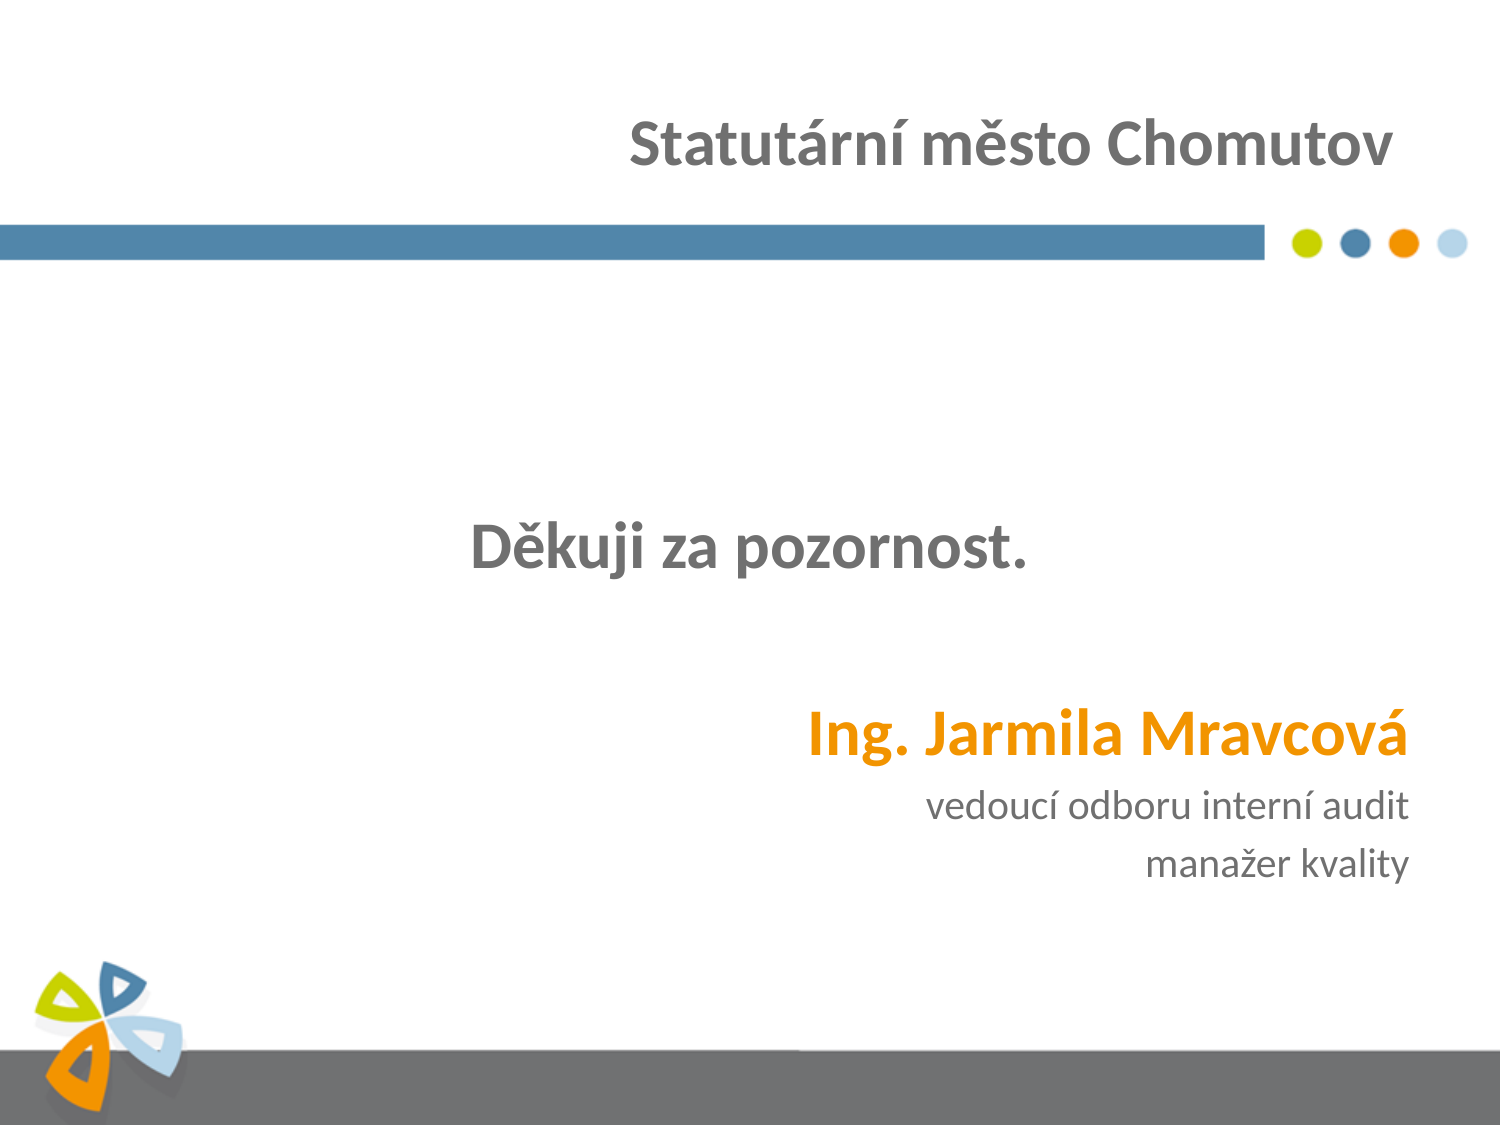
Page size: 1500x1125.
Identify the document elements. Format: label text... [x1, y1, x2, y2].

list Děkuji za pozornost. Ing. Jarmila Mravcová vedoucí odboru interní audit manažer kvality [75, 268, 1425, 1012]
picture [0, 0, 1500, 1125]
title Statutární město Chomutov [75, 45, 1425, 233]
